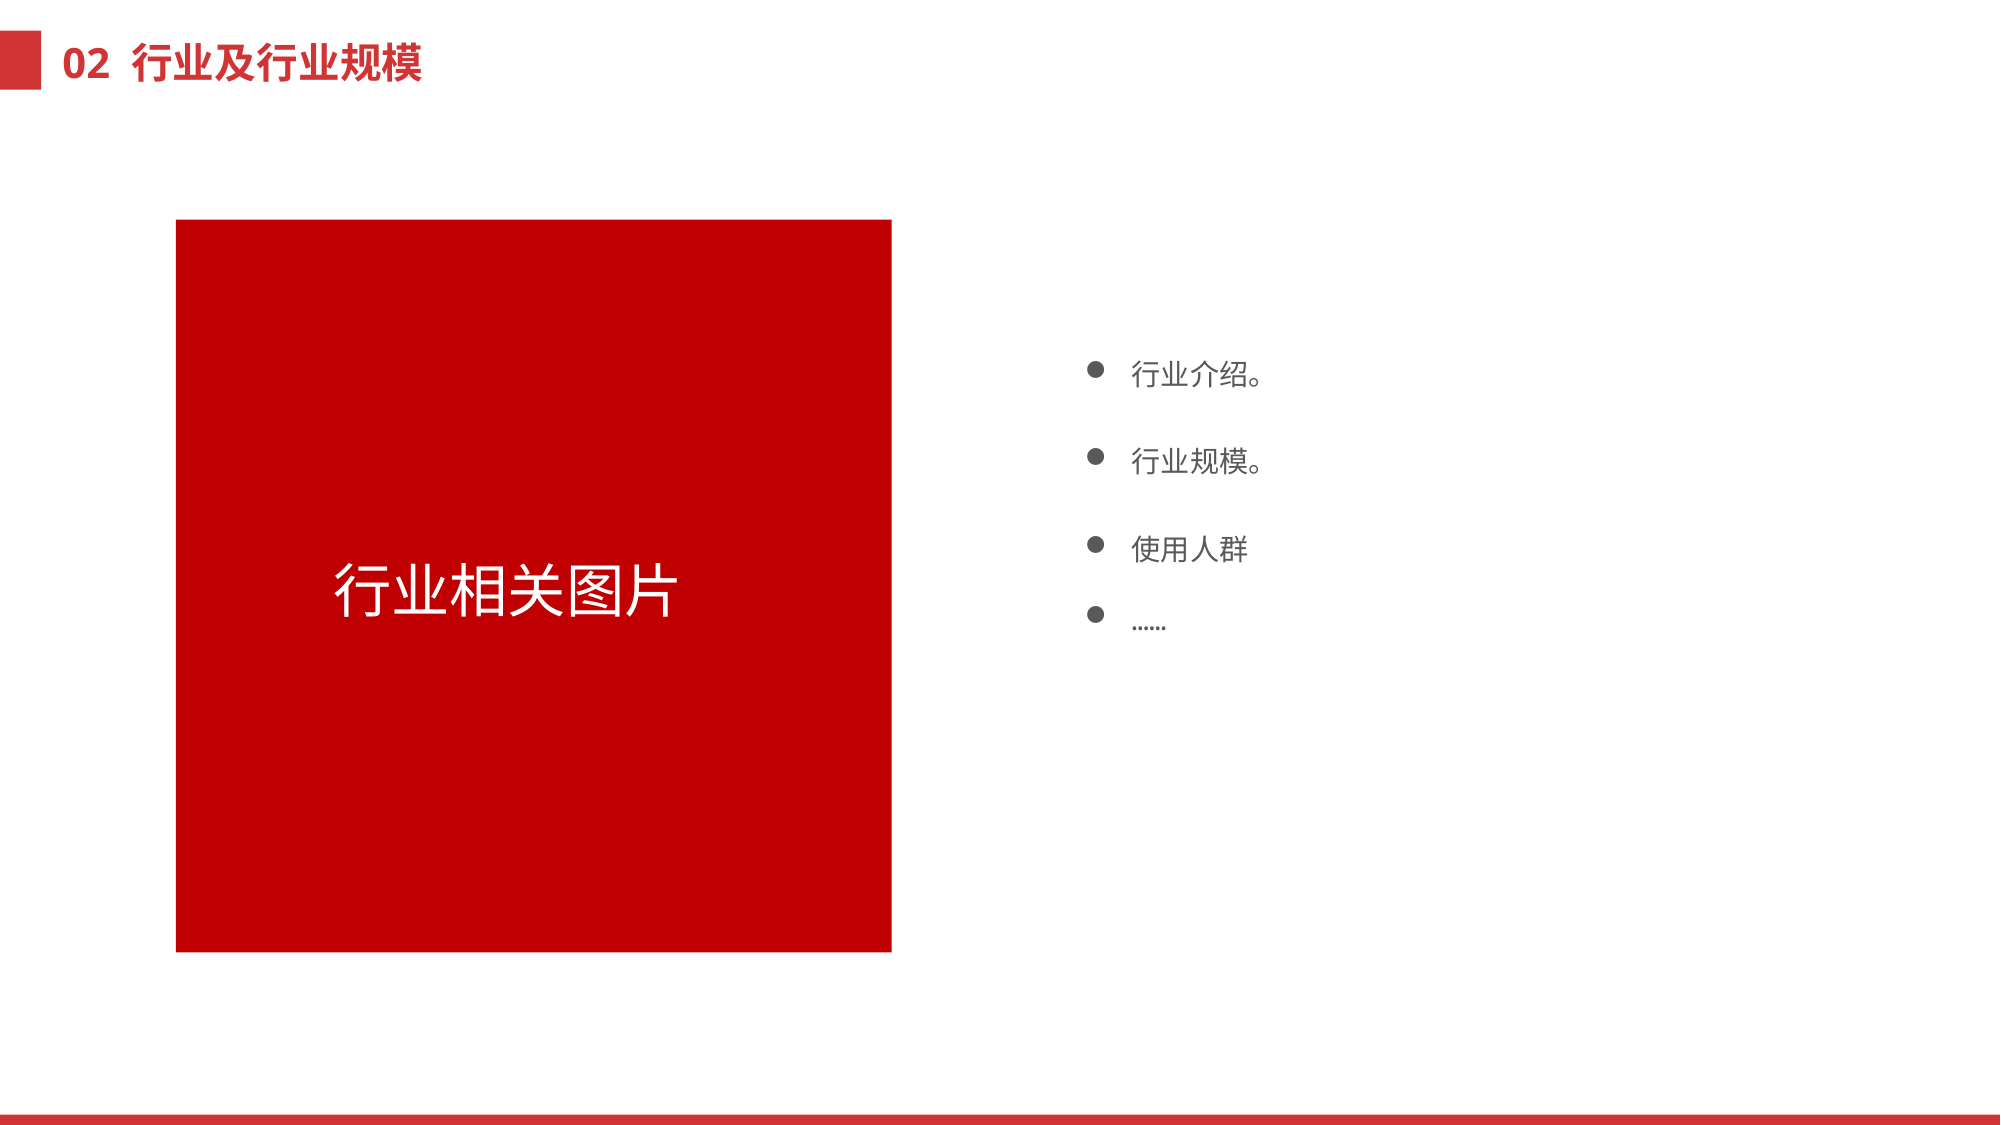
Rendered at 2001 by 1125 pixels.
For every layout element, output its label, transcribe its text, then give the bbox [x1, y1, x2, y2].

text_box 行业相关图片 [318, 525, 787, 632]
text_box [0, 29, 36, 91]
text_box [0, 1113, 2000, 1125]
text_box 02 行业及行业规模 [36, 29, 700, 95]
text_box 行业介绍。 行业规模。 使用人群 …… [1070, 348, 1765, 644]
text_box [175, 219, 892, 953]
